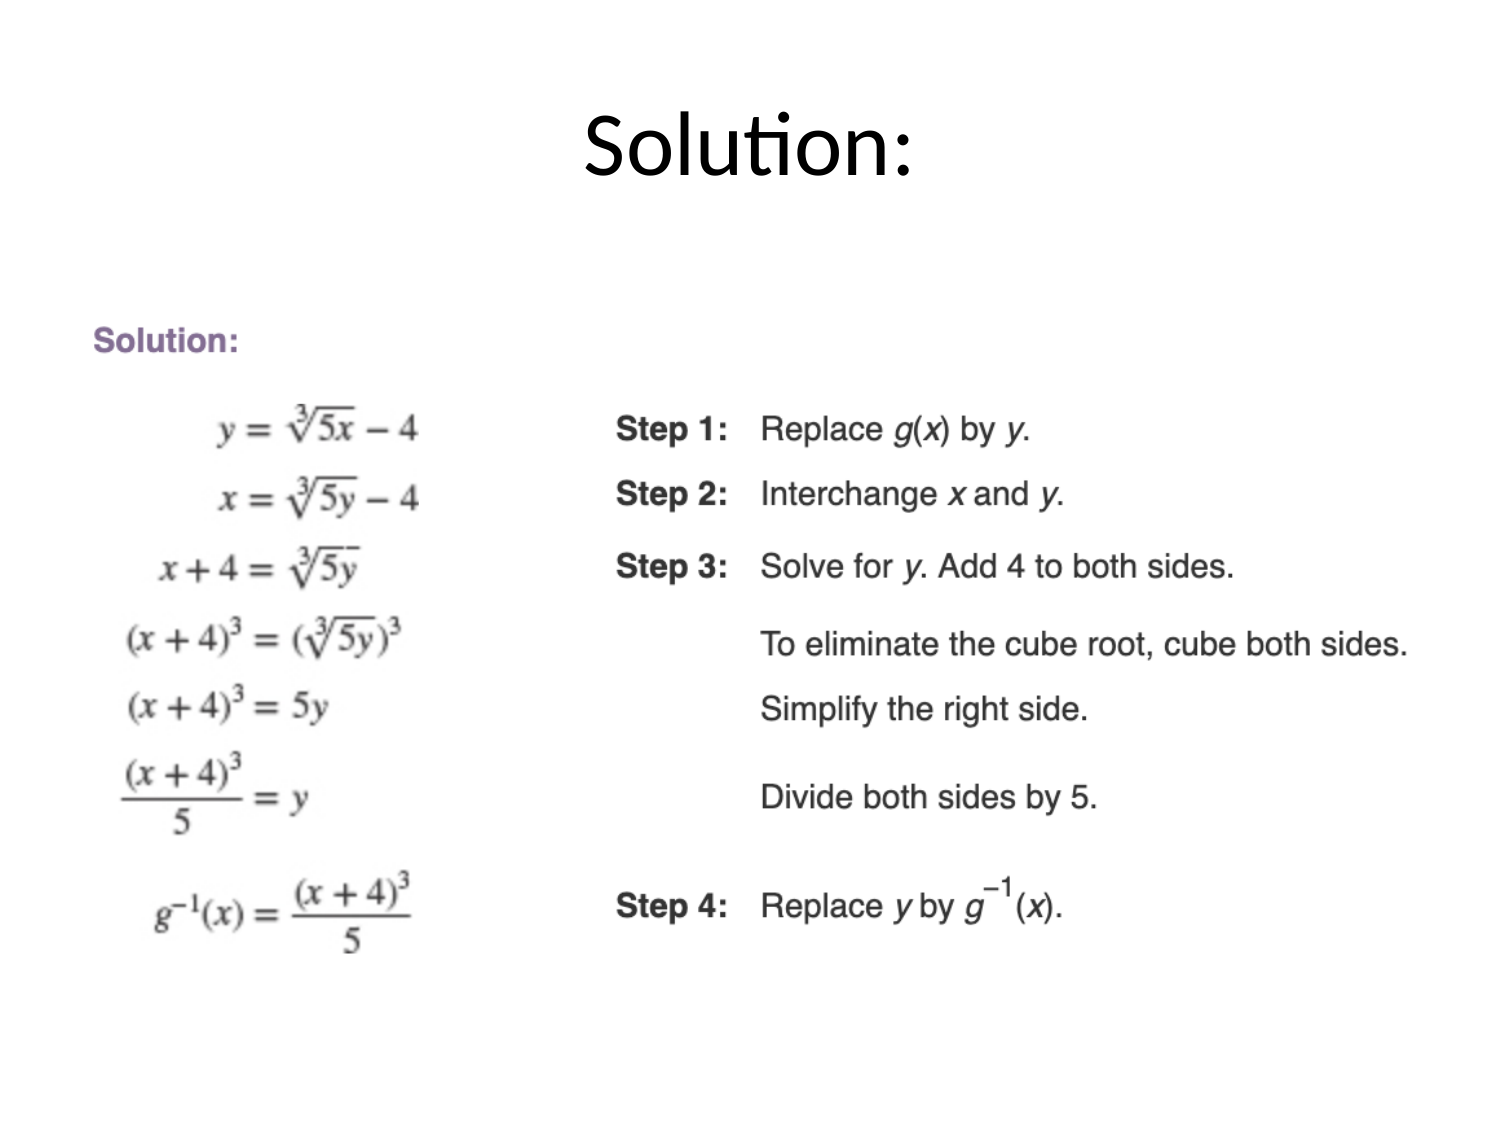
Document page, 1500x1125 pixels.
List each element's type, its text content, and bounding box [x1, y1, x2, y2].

title Solution: [75, 45, 1425, 233]
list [74, 262, 1426, 1006]
